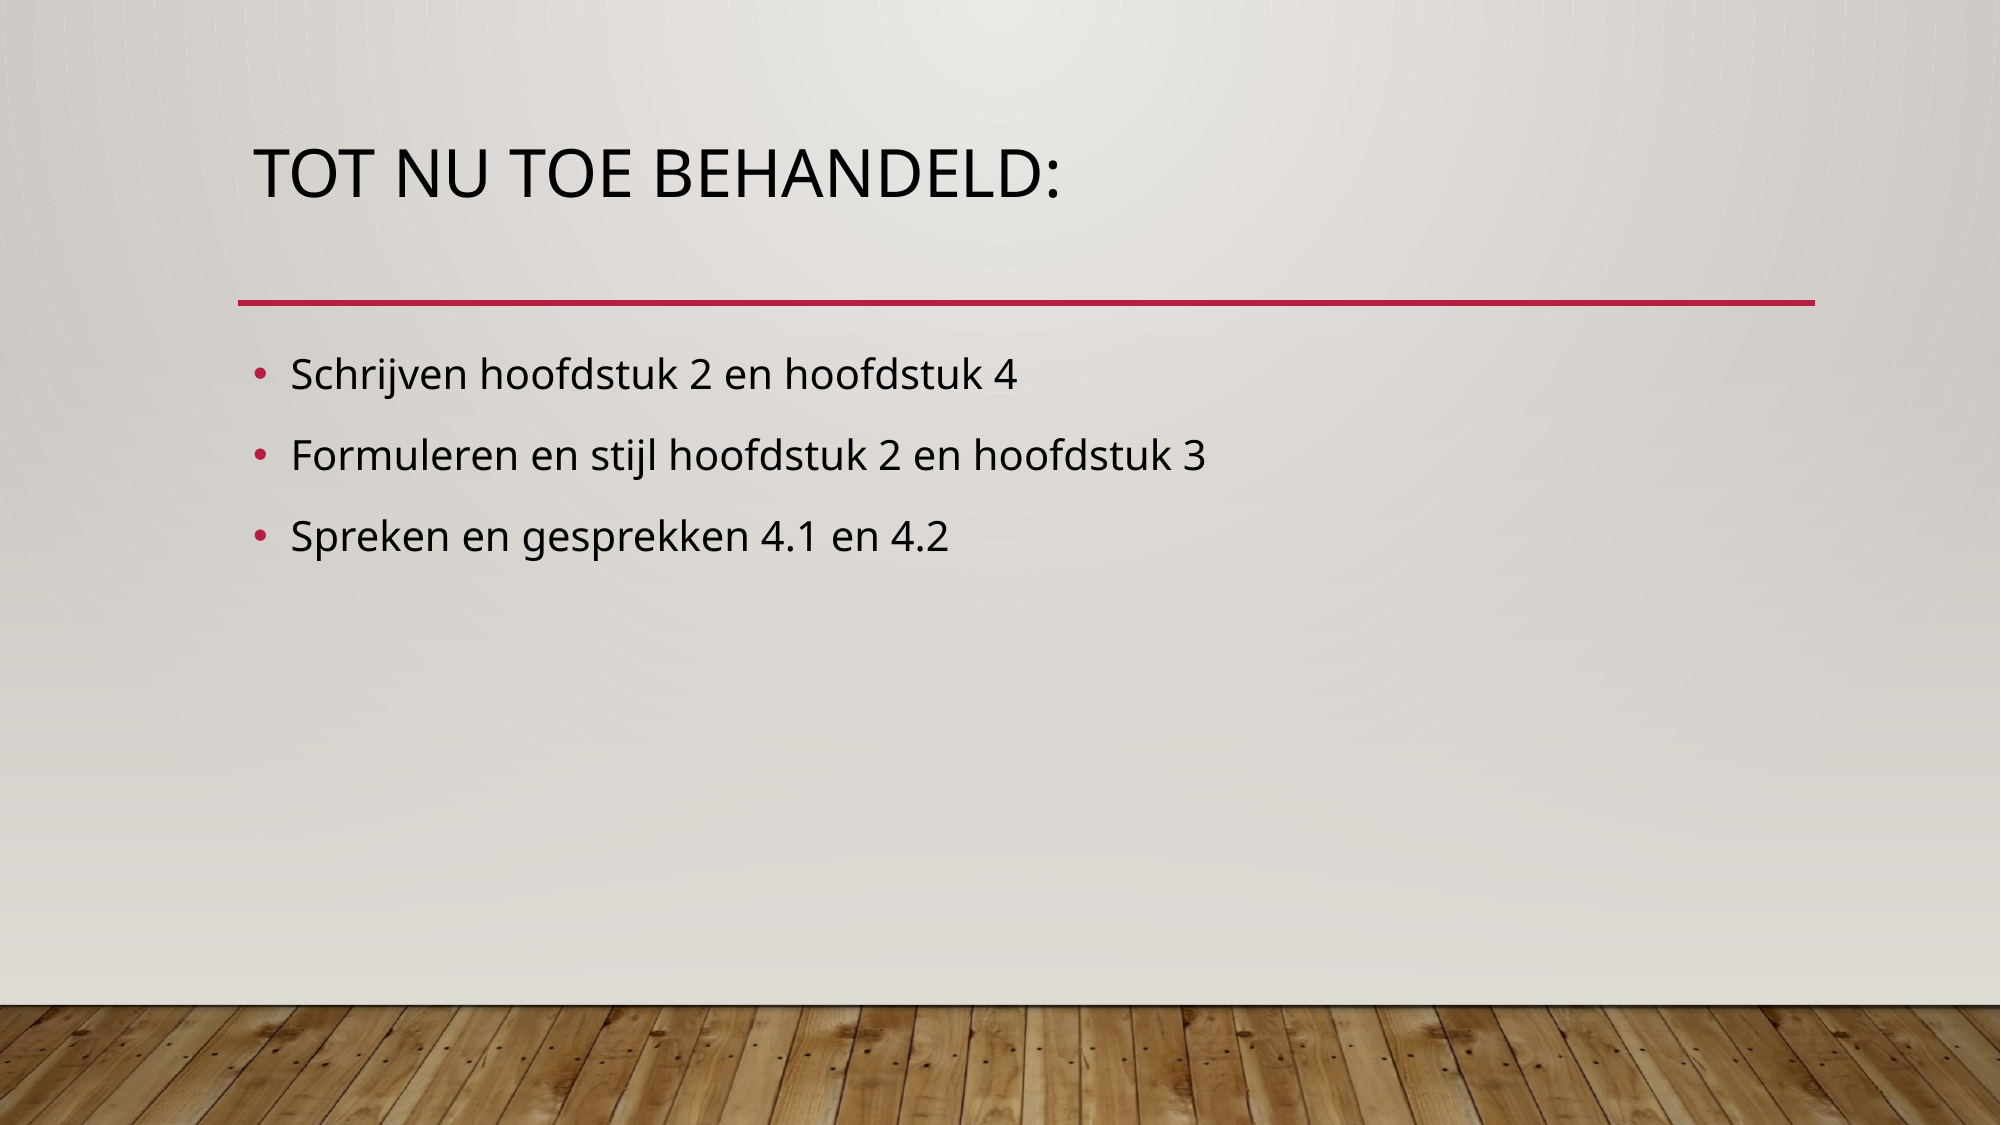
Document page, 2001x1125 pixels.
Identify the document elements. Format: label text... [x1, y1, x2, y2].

picture [0, 1005, 2000, 1125]
title Tot nu toe behandeld: [238, 131, 1814, 305]
list Schrijven hoofdstuk 2 en hoofdstuk 4 Formuleren en stijl hoofdstuk 2 en hoofdstuk 3 Spreken en gesprekken 4.1 en 4.2 [238, 330, 1814, 897]
